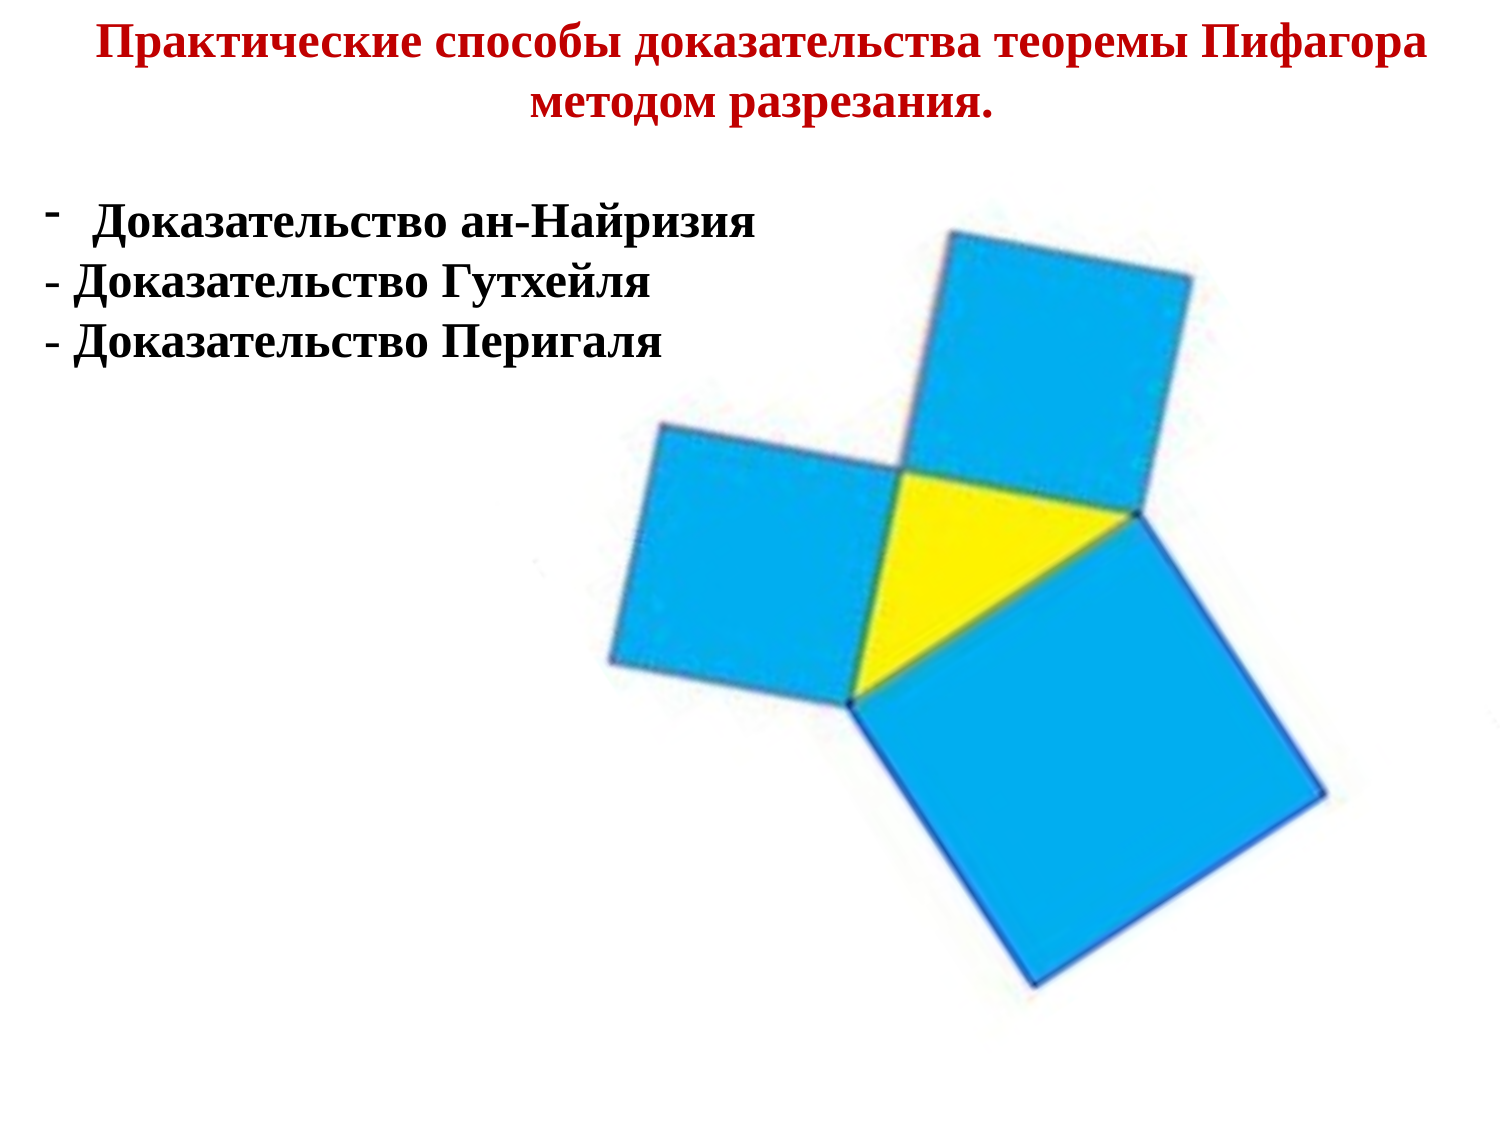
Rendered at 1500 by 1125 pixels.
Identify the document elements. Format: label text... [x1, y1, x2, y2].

text_box Практические способы доказательства теоремы Пифагора методом разрезания. Доказательство ан-Найризия - Доказательство Гутхейля - Доказательство Перигаля [29, 0, 1500, 375]
picture [496, 112, 1499, 1117]
